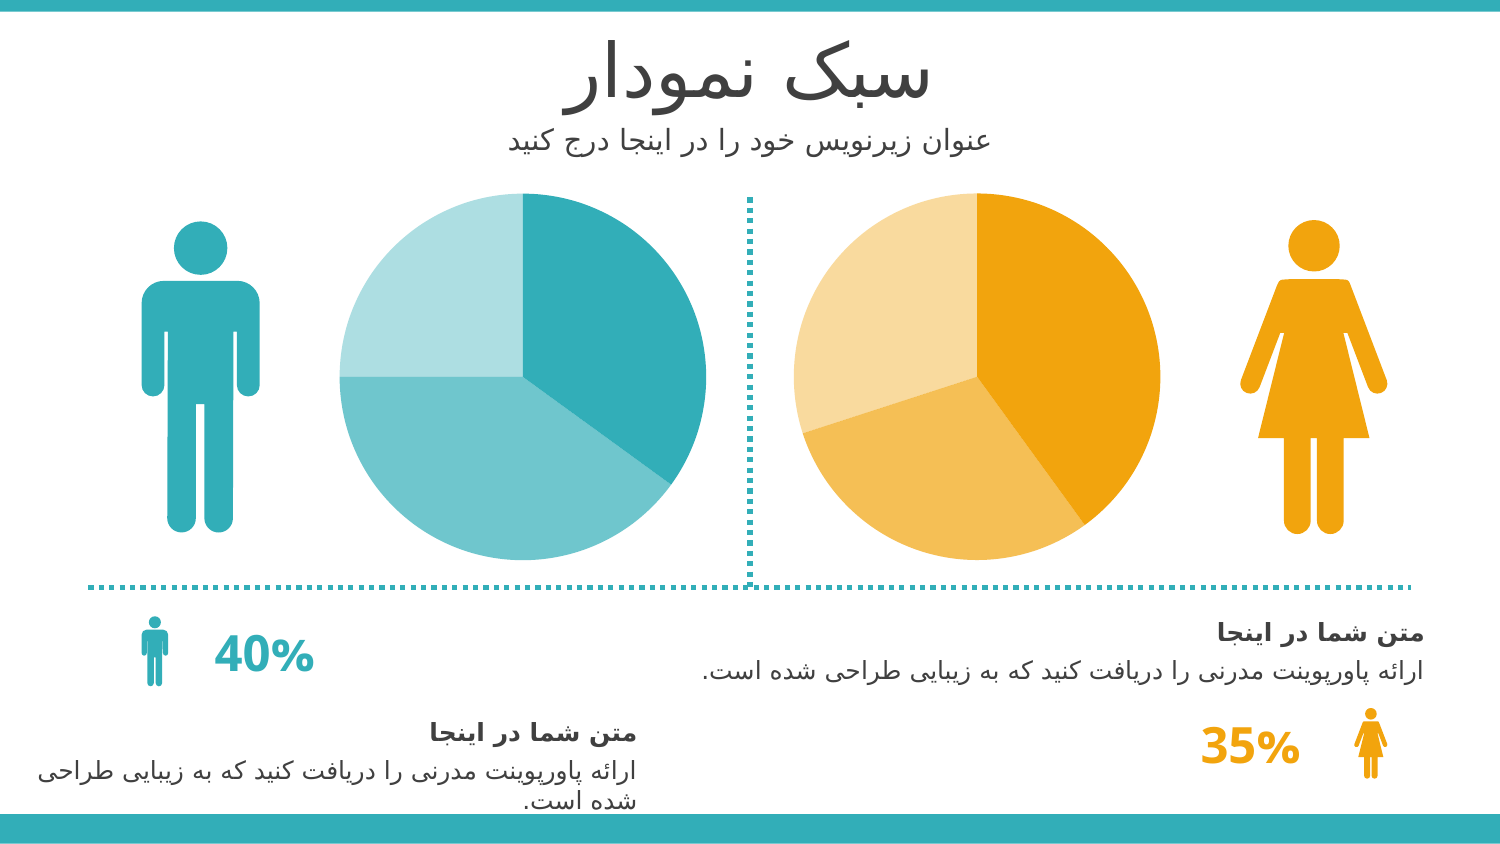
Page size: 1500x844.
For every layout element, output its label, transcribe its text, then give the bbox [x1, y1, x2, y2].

chart [331, 185, 715, 569]
text_box [171, 219, 230, 277]
list سبک نمودار [0, 20, 1500, 114]
text_box [139, 614, 171, 689]
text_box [0, 709, 653, 795]
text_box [662, 609, 1441, 693]
text_box [1352, 705, 1390, 781]
text_box 35% [1179, 705, 1323, 781]
text_box [1238, 277, 1390, 537]
text_box [139, 278, 262, 535]
chart [785, 185, 1169, 569]
text_box 40% [194, 613, 337, 689]
list عنوان زیرنویس خود را در اینجا درج کنید [0, 114, 1500, 162]
text_box [1286, 217, 1342, 274]
